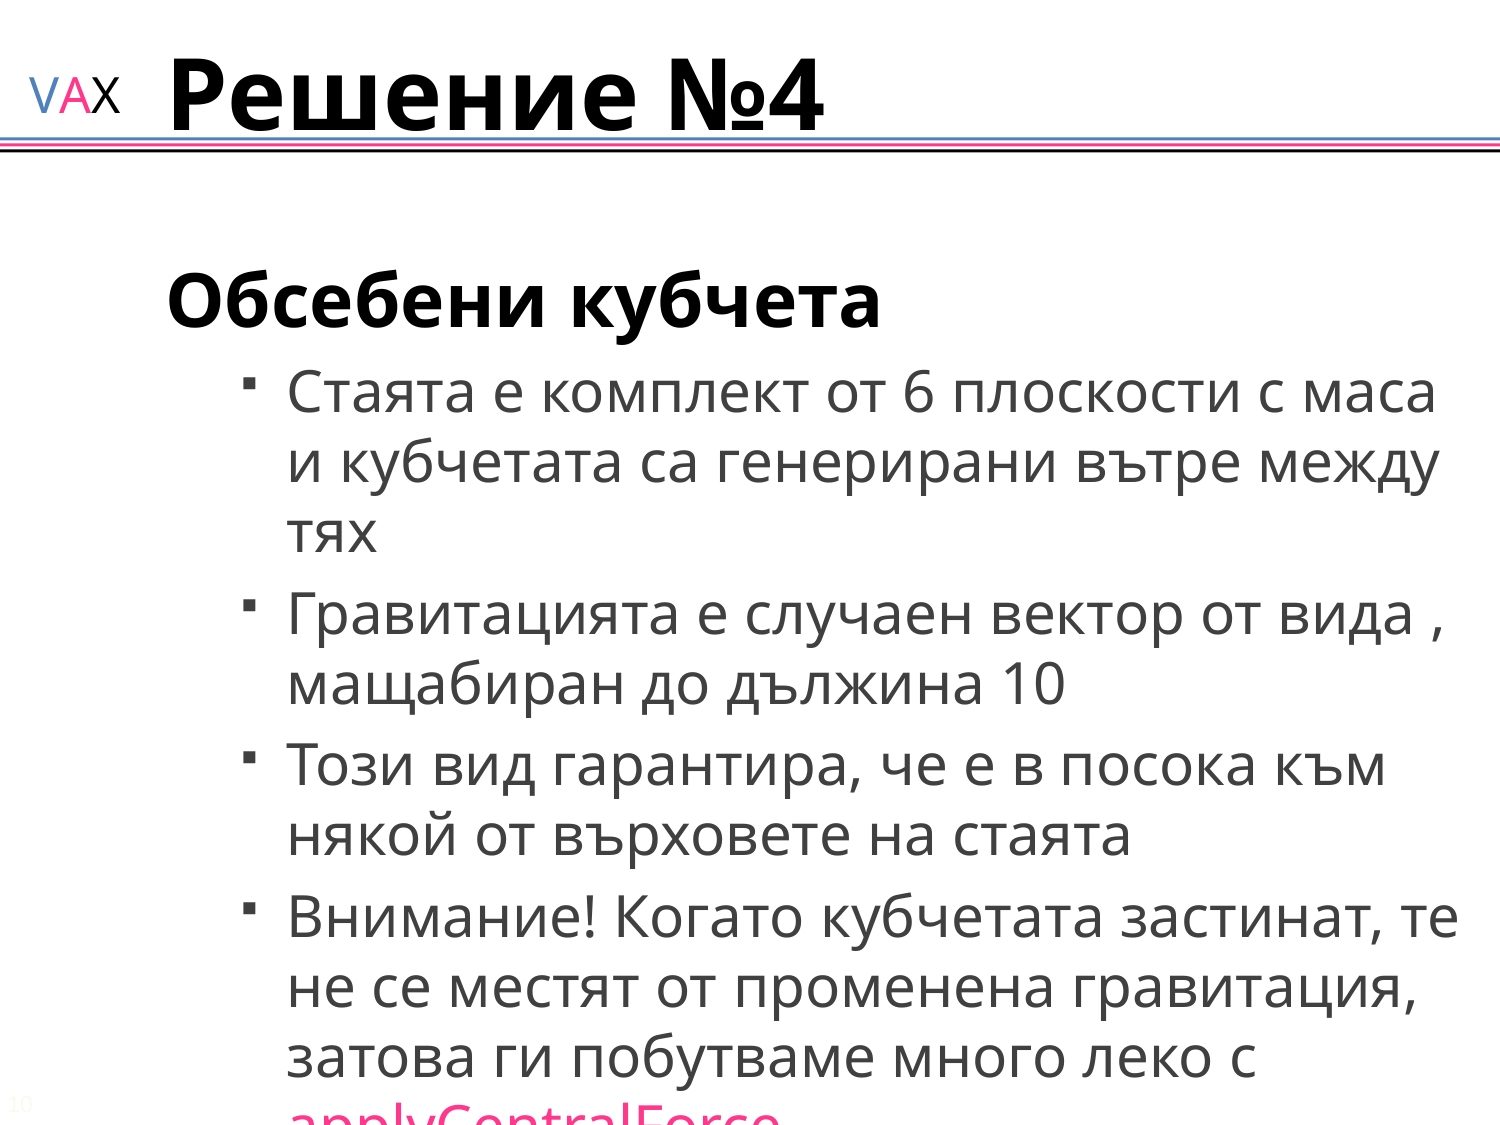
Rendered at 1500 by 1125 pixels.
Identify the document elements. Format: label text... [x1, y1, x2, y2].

title Решение №4 [0, 37, 1500, 144]
